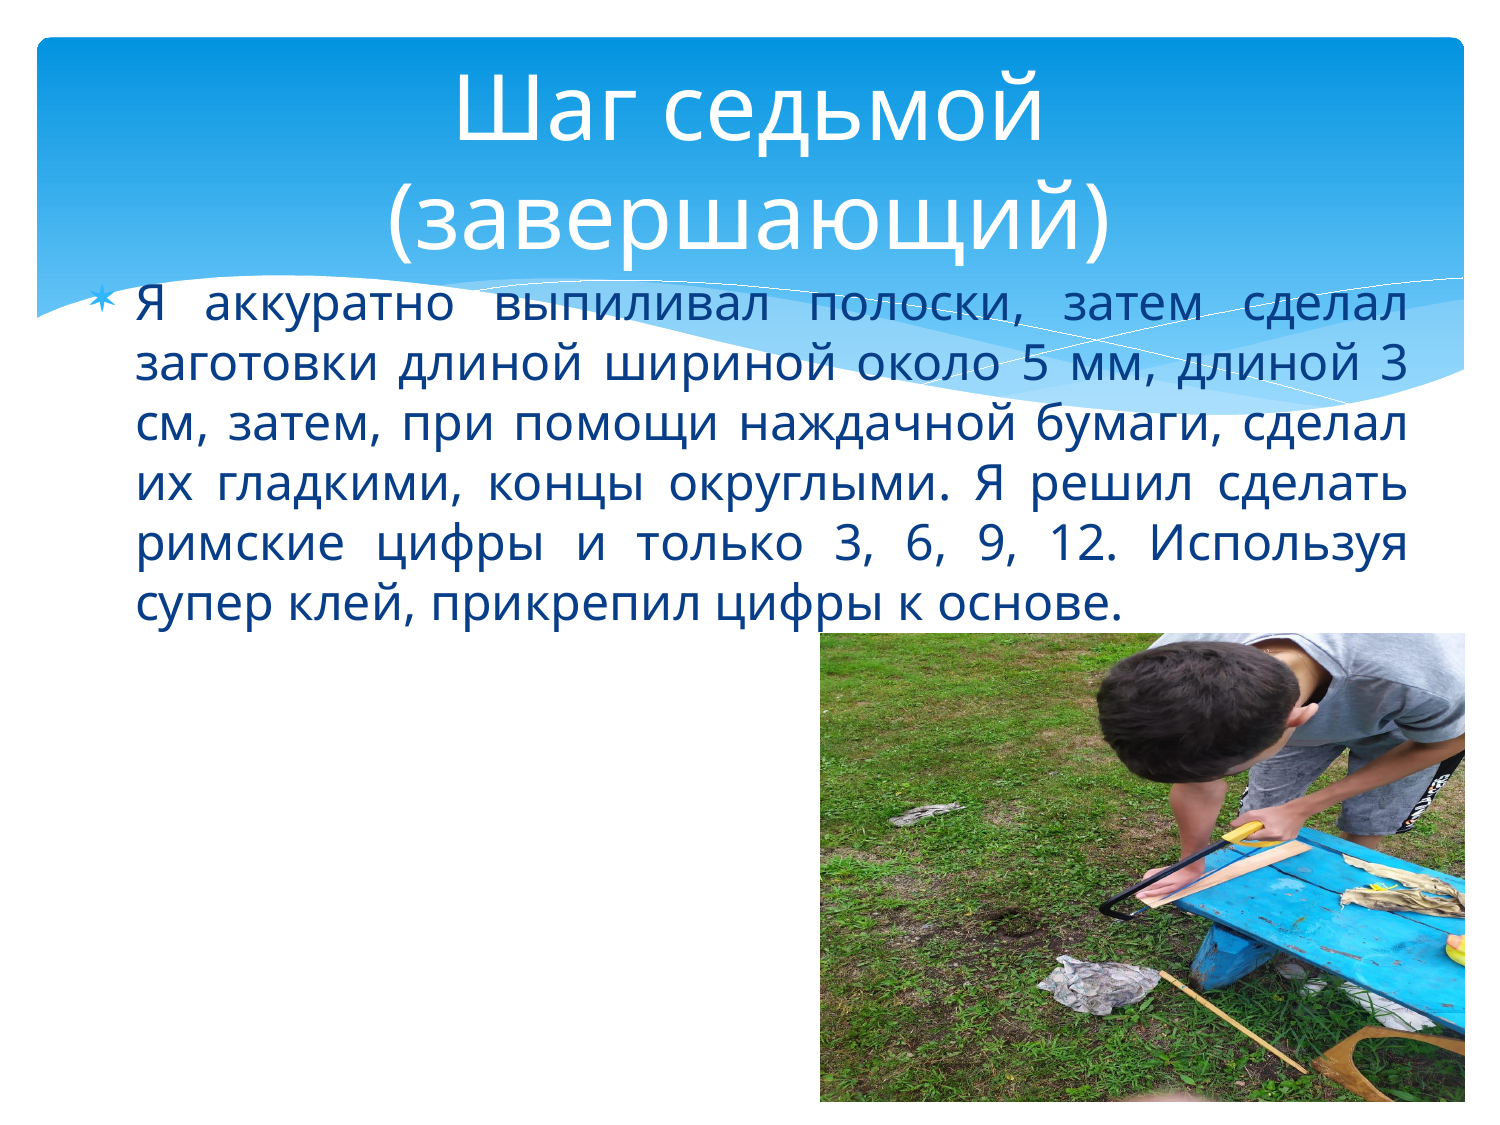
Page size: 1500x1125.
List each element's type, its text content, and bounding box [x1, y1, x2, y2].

list Я аккуратно выпиливал полоски, затем сделал заготовки длиной шириной около 5 мм, длиной 3 см, затем, при помощи наждачной бумаги, сделал их гладкими, концы округлыми. Я решил сделать римские цифры и только 3, 6, 9, 12. Используя супер клей, прикрепил цифры к основе. [75, 262, 1425, 693]
picture [820, 633, 1465, 1102]
title Шаг седьмой (завершающий) [75, 55, 1425, 261]
